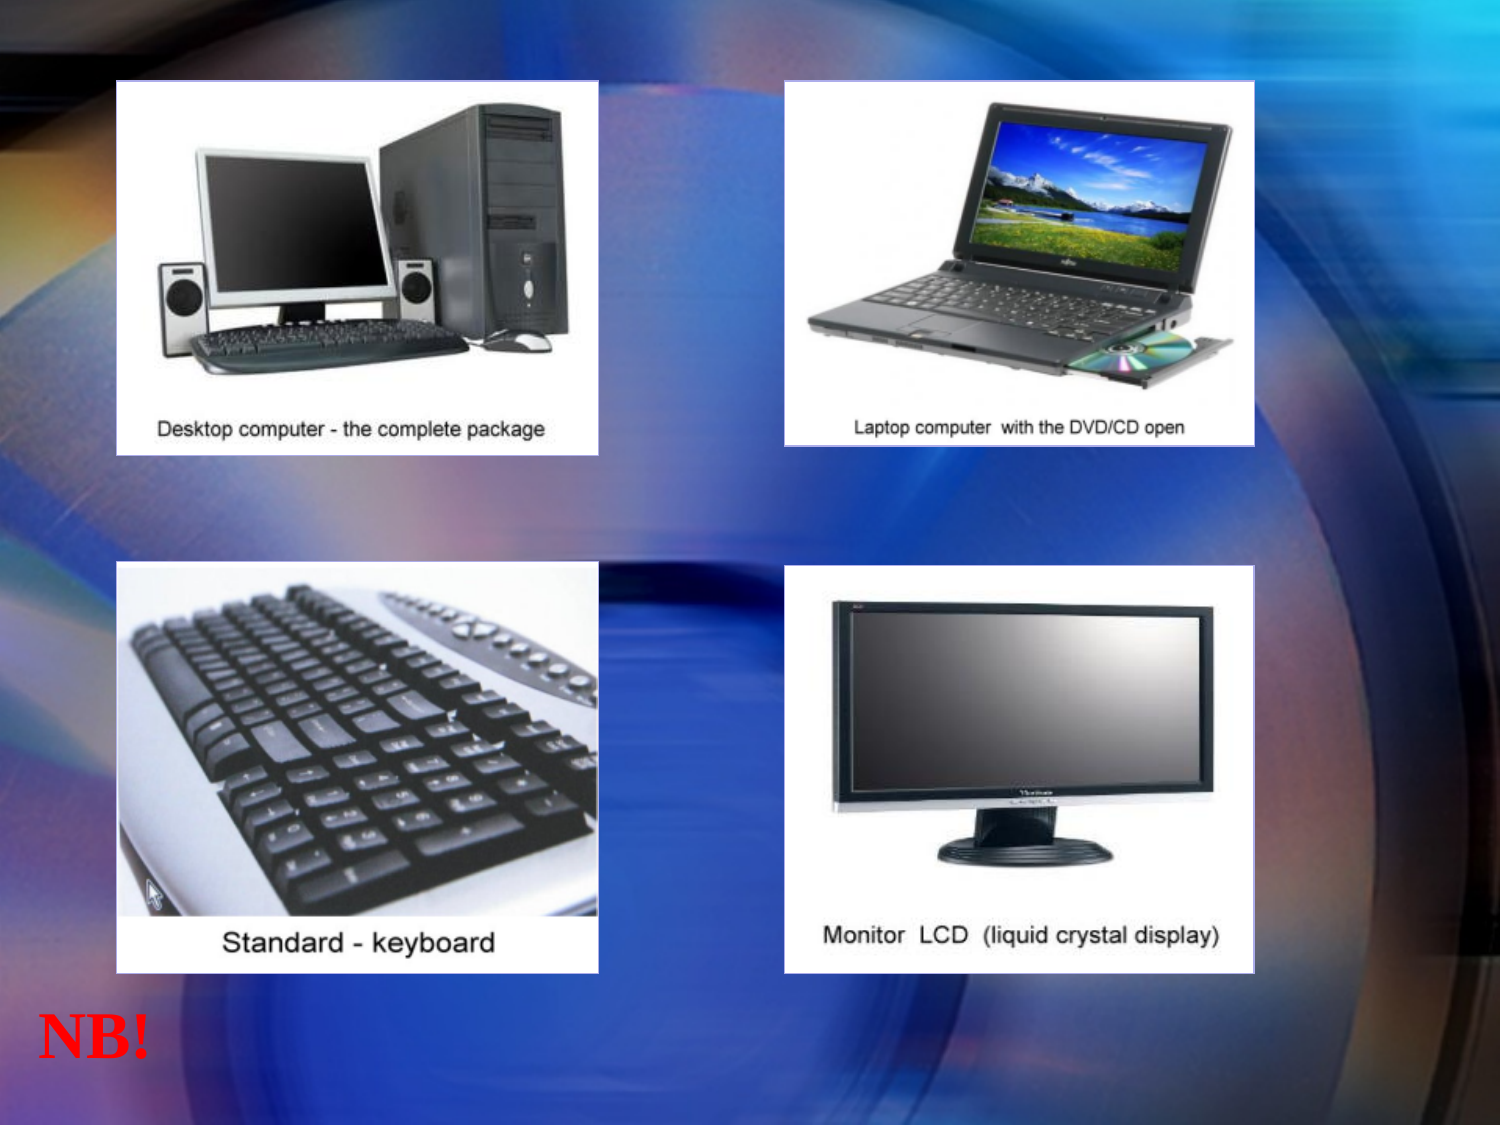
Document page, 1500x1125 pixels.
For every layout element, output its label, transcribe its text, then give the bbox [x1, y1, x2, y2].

picture [0, 0, 1500, 1125]
text_box NB! [23, 984, 211, 1079]
